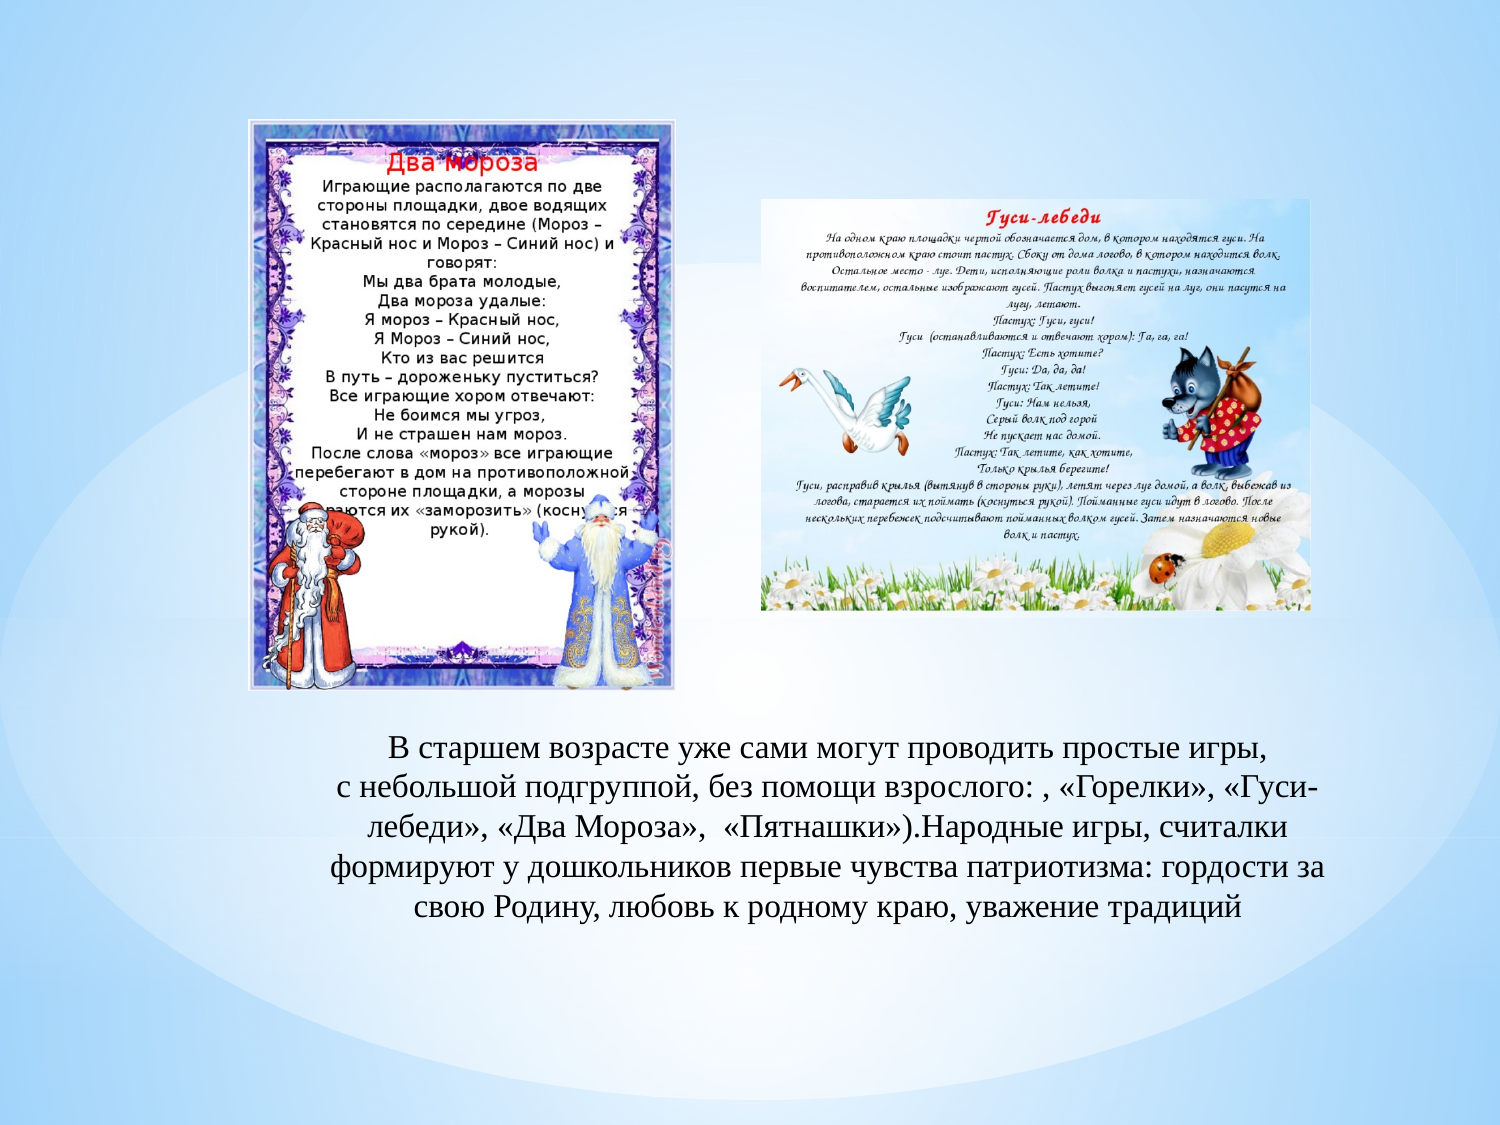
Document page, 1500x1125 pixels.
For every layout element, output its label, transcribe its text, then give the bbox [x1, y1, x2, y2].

title В старшем возрасте уже сами могут проводить простые игры, с небольшой подгруппой, без помощи взрослого: , «Горелки», «Гуси-лебеди», «Два Мороза», «Пятнашки»).Народные игры, считалки формируют у дошкольников первые чувства патриотизма: гордости за свою Родину, любовь к родному краю, уважение традиций [294, 717, 1363, 905]
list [247, 119, 676, 691]
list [761, 198, 1312, 612]
